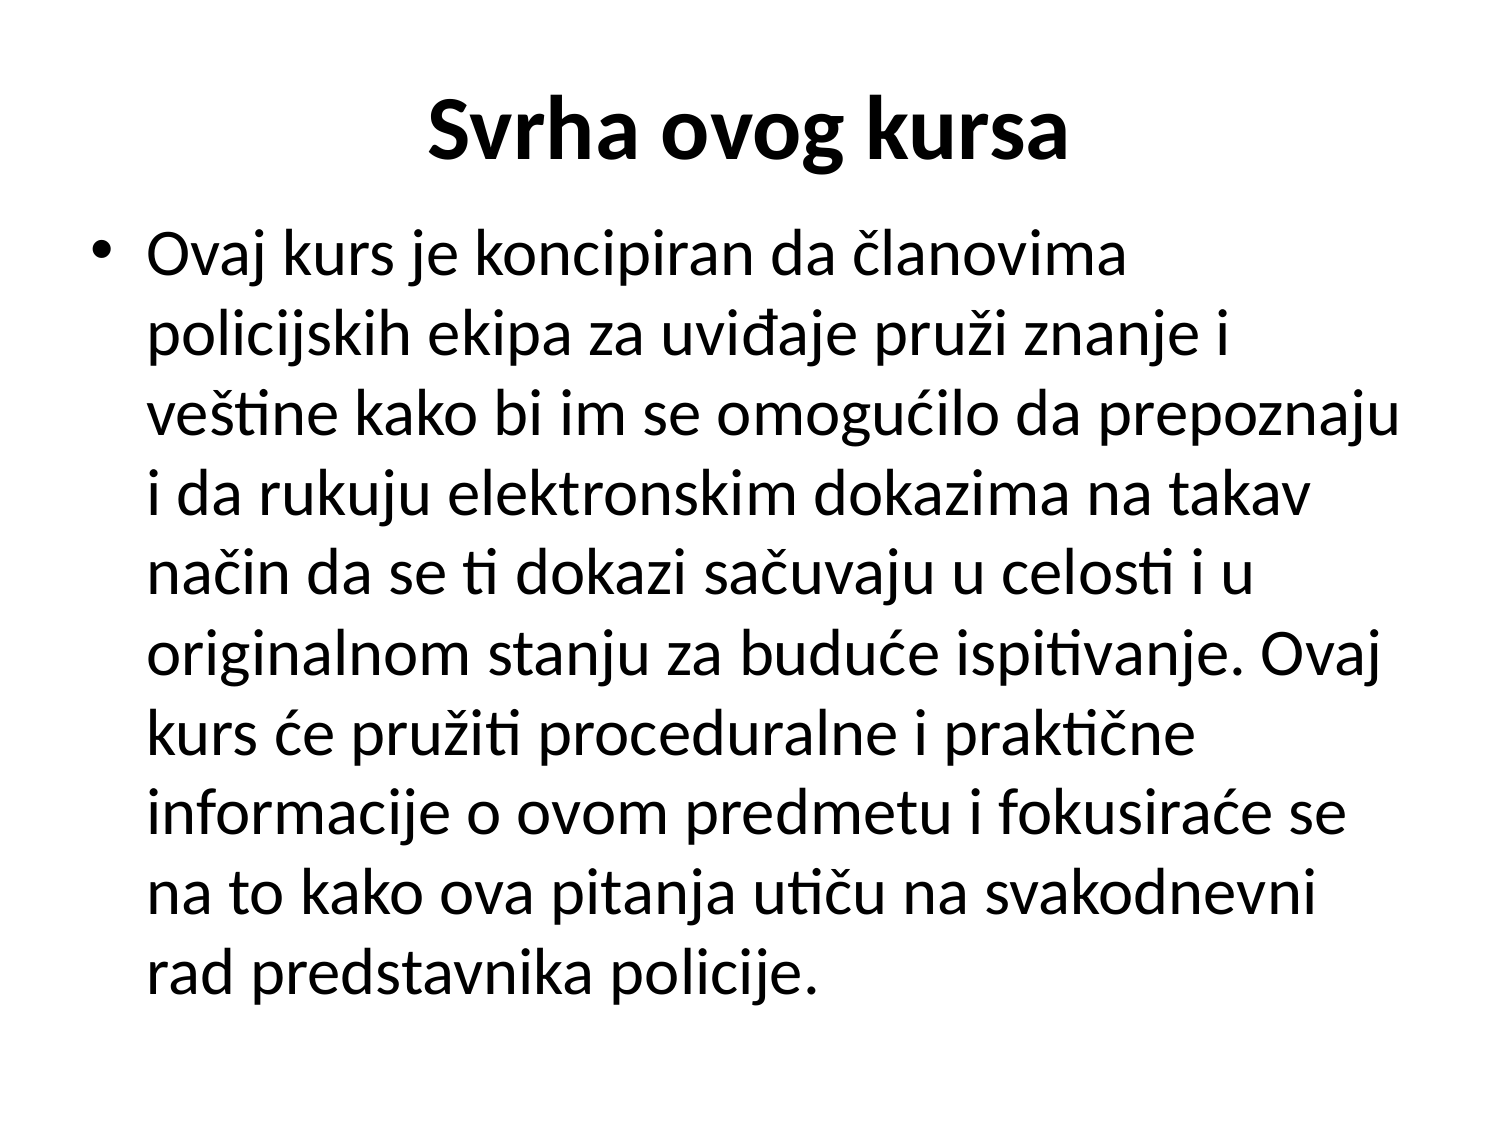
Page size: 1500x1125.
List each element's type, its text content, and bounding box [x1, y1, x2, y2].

list Ovaj kurs je koncipiran da članovima policijskih ekipa za uviđaje pruži znanje i veštine kako bi im se omogućilo da prepoznaju i da rukuju elektronskim dokazima na takav način da se ti dokazi sačuvaju u celosti i u originalnom stanju za buduće ispitivanje. Ovaj kurs će pružiti proceduralne i praktične informacije o ovom predmetu i fokusiraće se na to kako ova pitanja utiču na svakodnevni rad predstavnika policije. [75, 201, 1425, 1081]
title Svrha ovog kursa [75, 45, 1425, 201]
